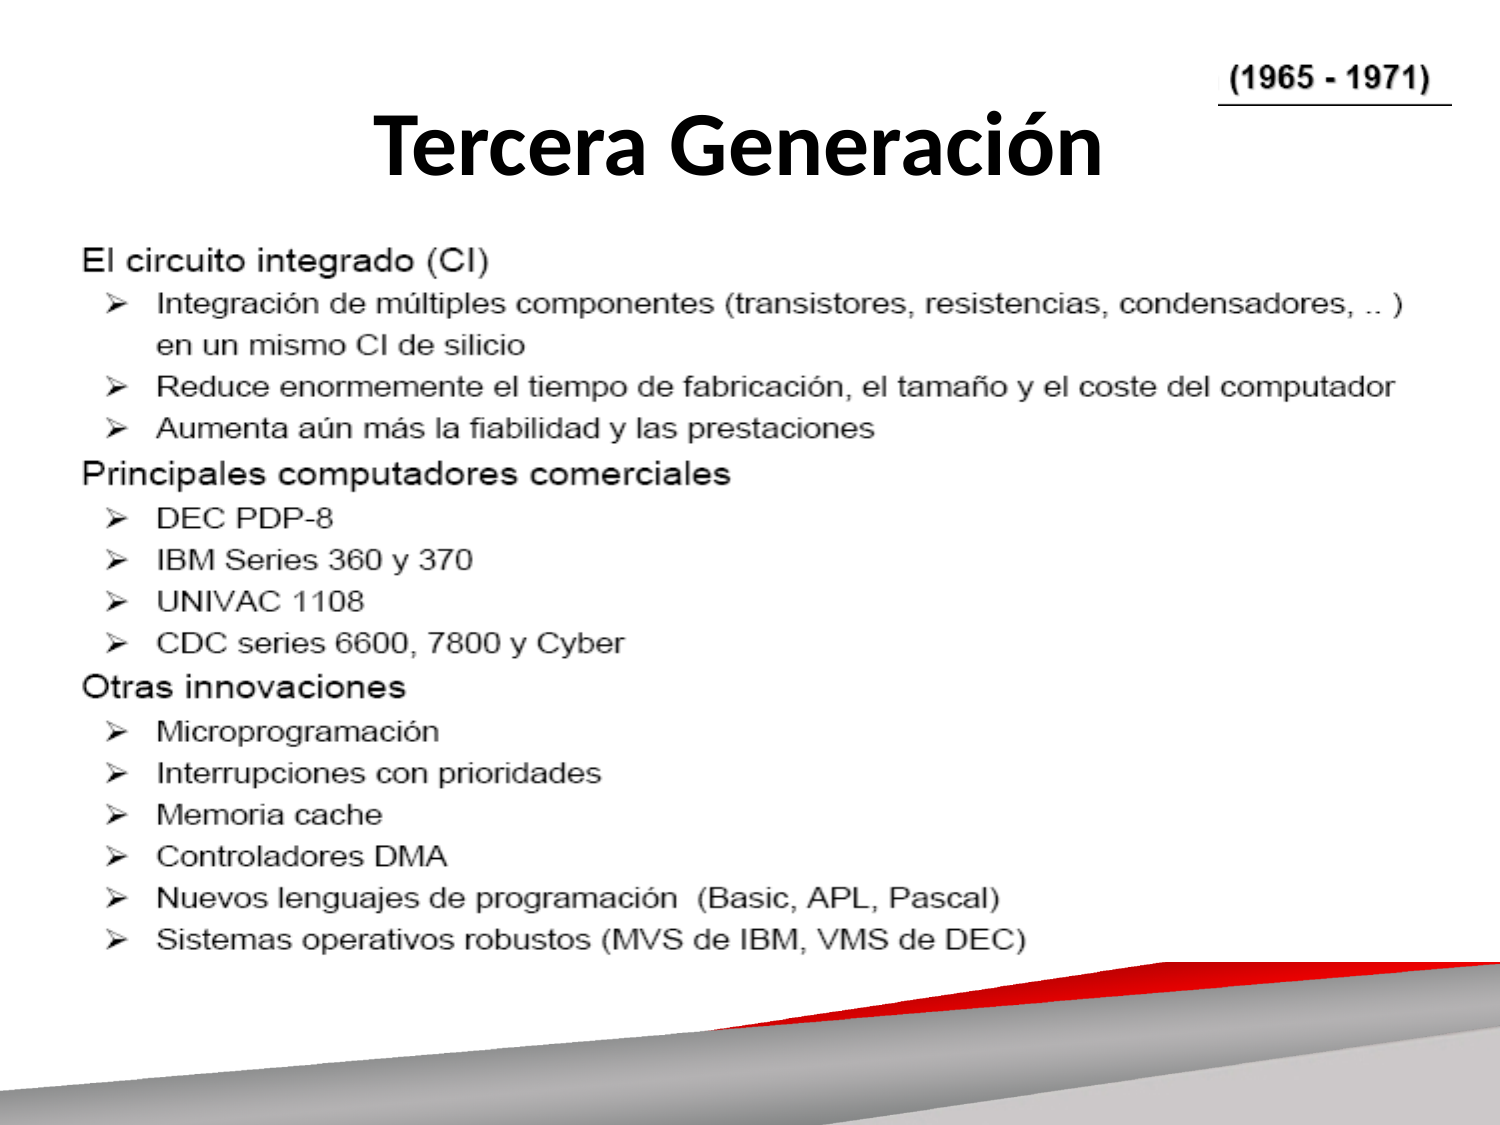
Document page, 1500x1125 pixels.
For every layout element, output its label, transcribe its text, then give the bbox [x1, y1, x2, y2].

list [68, 234, 1500, 963]
title Tercera Generación [75, 45, 1425, 232]
picture [0, 911, 1500, 1125]
picture [1218, 34, 1452, 106]
